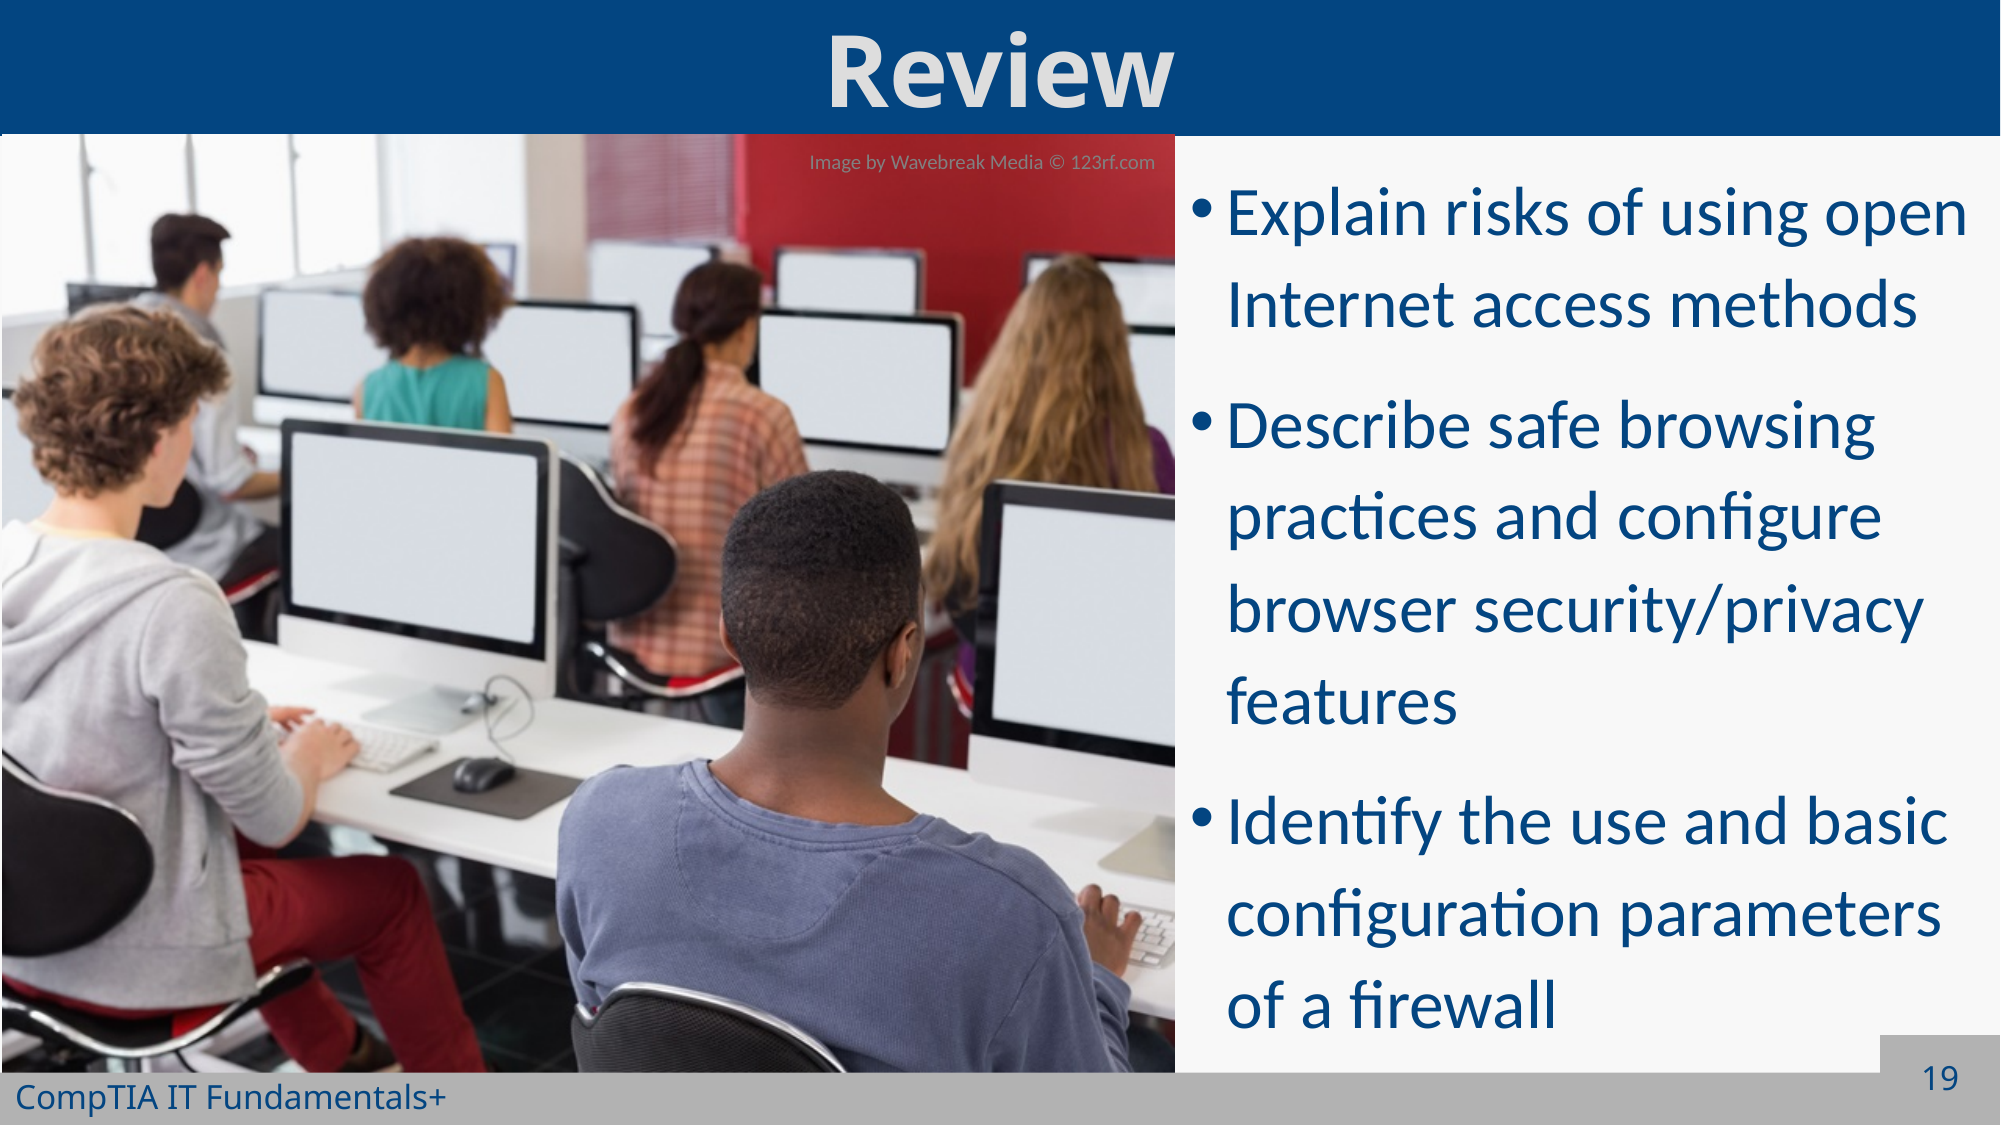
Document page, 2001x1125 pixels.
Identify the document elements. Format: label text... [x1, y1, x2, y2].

picture [2, 134, 1175, 1072]
footer CompTIA IT Fundamentals+ [0, 1072, 1880, 1125]
list Explain risks of using open Internet access methods Describe safe browsing practices and configure browser security/privacy features Identify the use and basic configuration parameters of a firewall [1174, 149, 2000, 1065]
slide_number 19 [1880, 1035, 2000, 1125]
